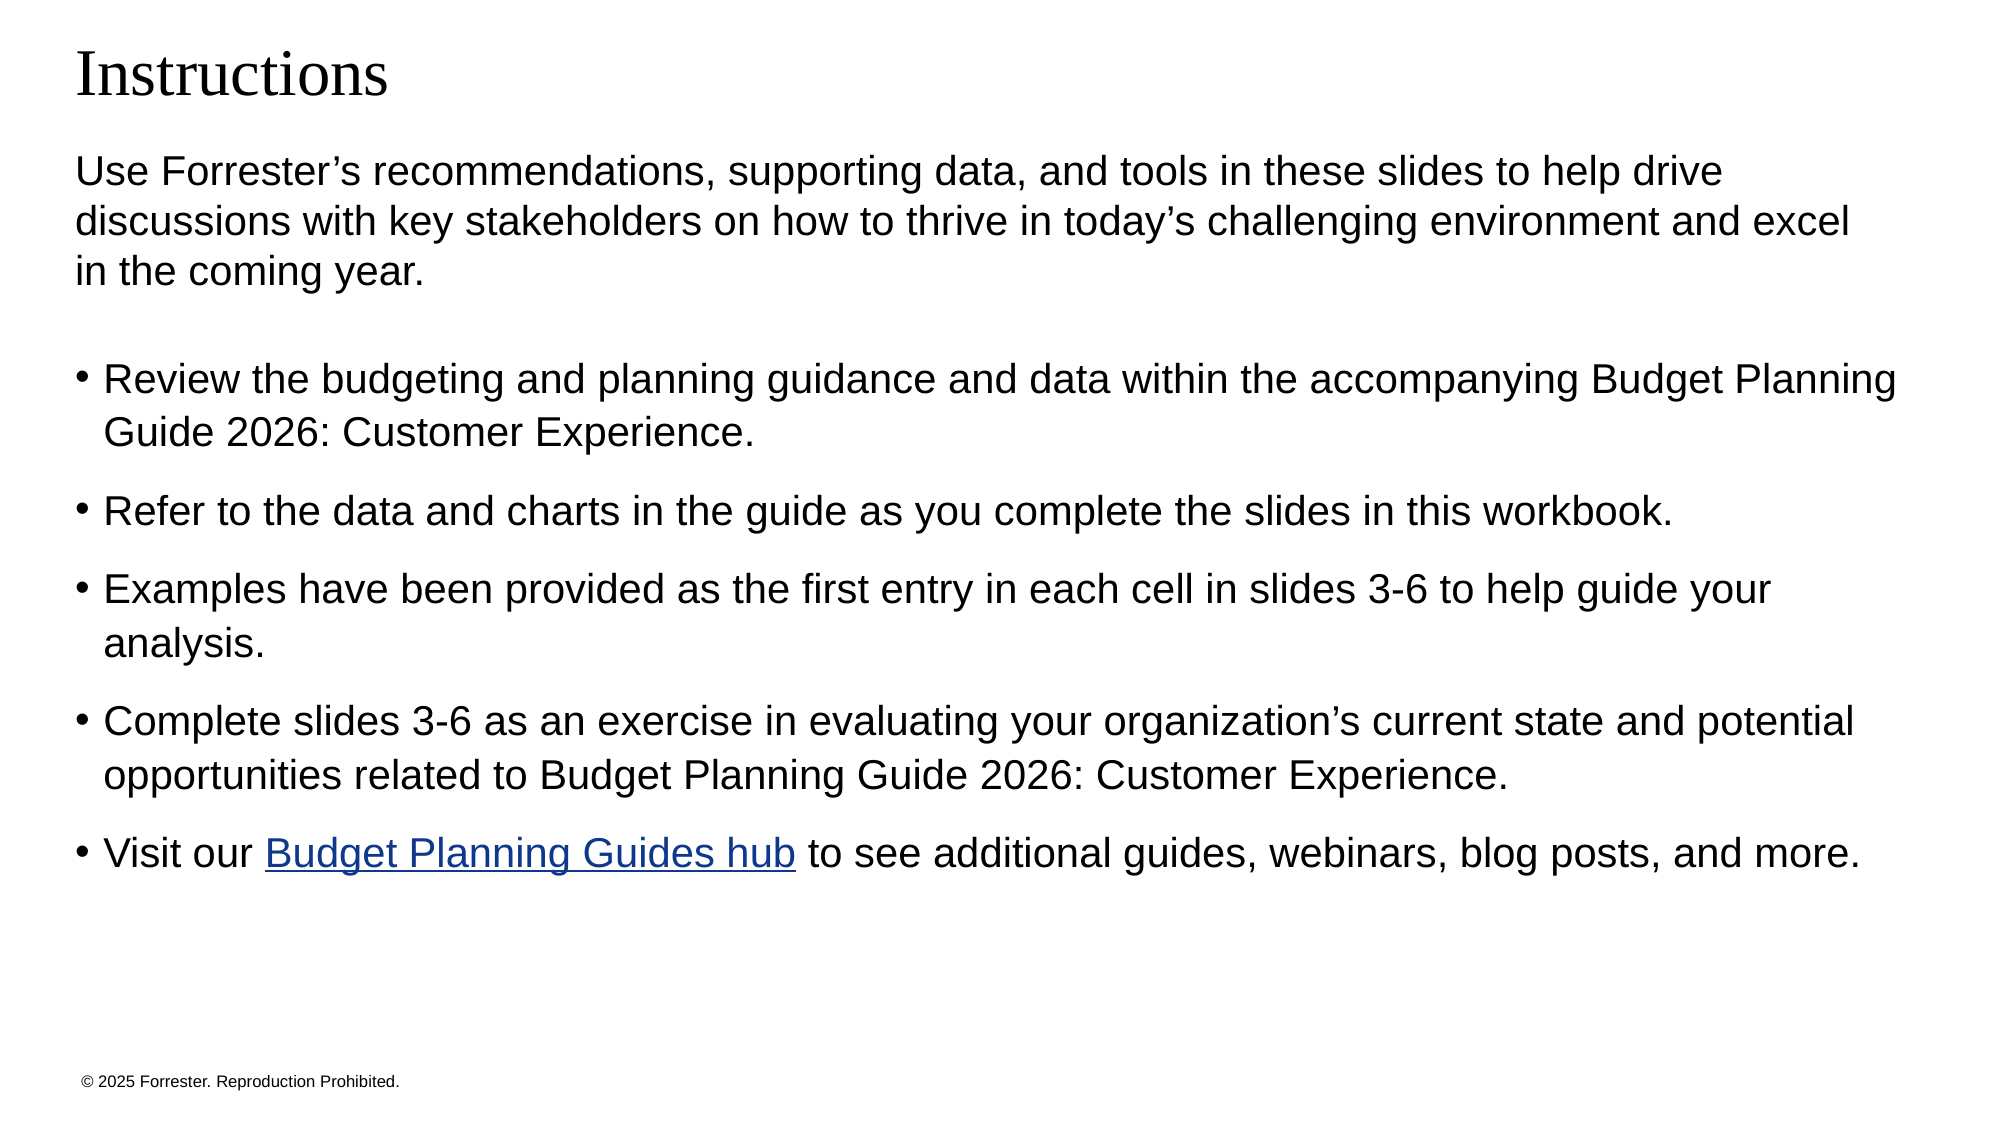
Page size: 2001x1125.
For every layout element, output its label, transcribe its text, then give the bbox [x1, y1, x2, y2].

title Instructions [75, 37, 1911, 226]
subtitle Use Forrester’s recommendations, supporting data, and tools in these slides to help drive discussions with key stakeholders on how to thrive in today’s challenging environment and excel in the coming year.​ [75, 143, 1867, 797]
list Review the budgeting and planning guidance and data within the accompanying Budget Planning Guide 2026: Customer Experience.​ Refer to the data and charts in the guide as you complete the slides in this workbook.​ Examples have been provided as the first entry in each cell in slides 3-6 to help guide your analysis. ​ Complete slides 3-6 as an exercise in evaluating your organization’s current state and potential opportunities related to Budget Planning Guide 2026: Customer Experience.​ Visit our Budget Planning Guides hub to see additional guides, webinars, blog posts, and more.​ [75, 348, 1930, 986]
